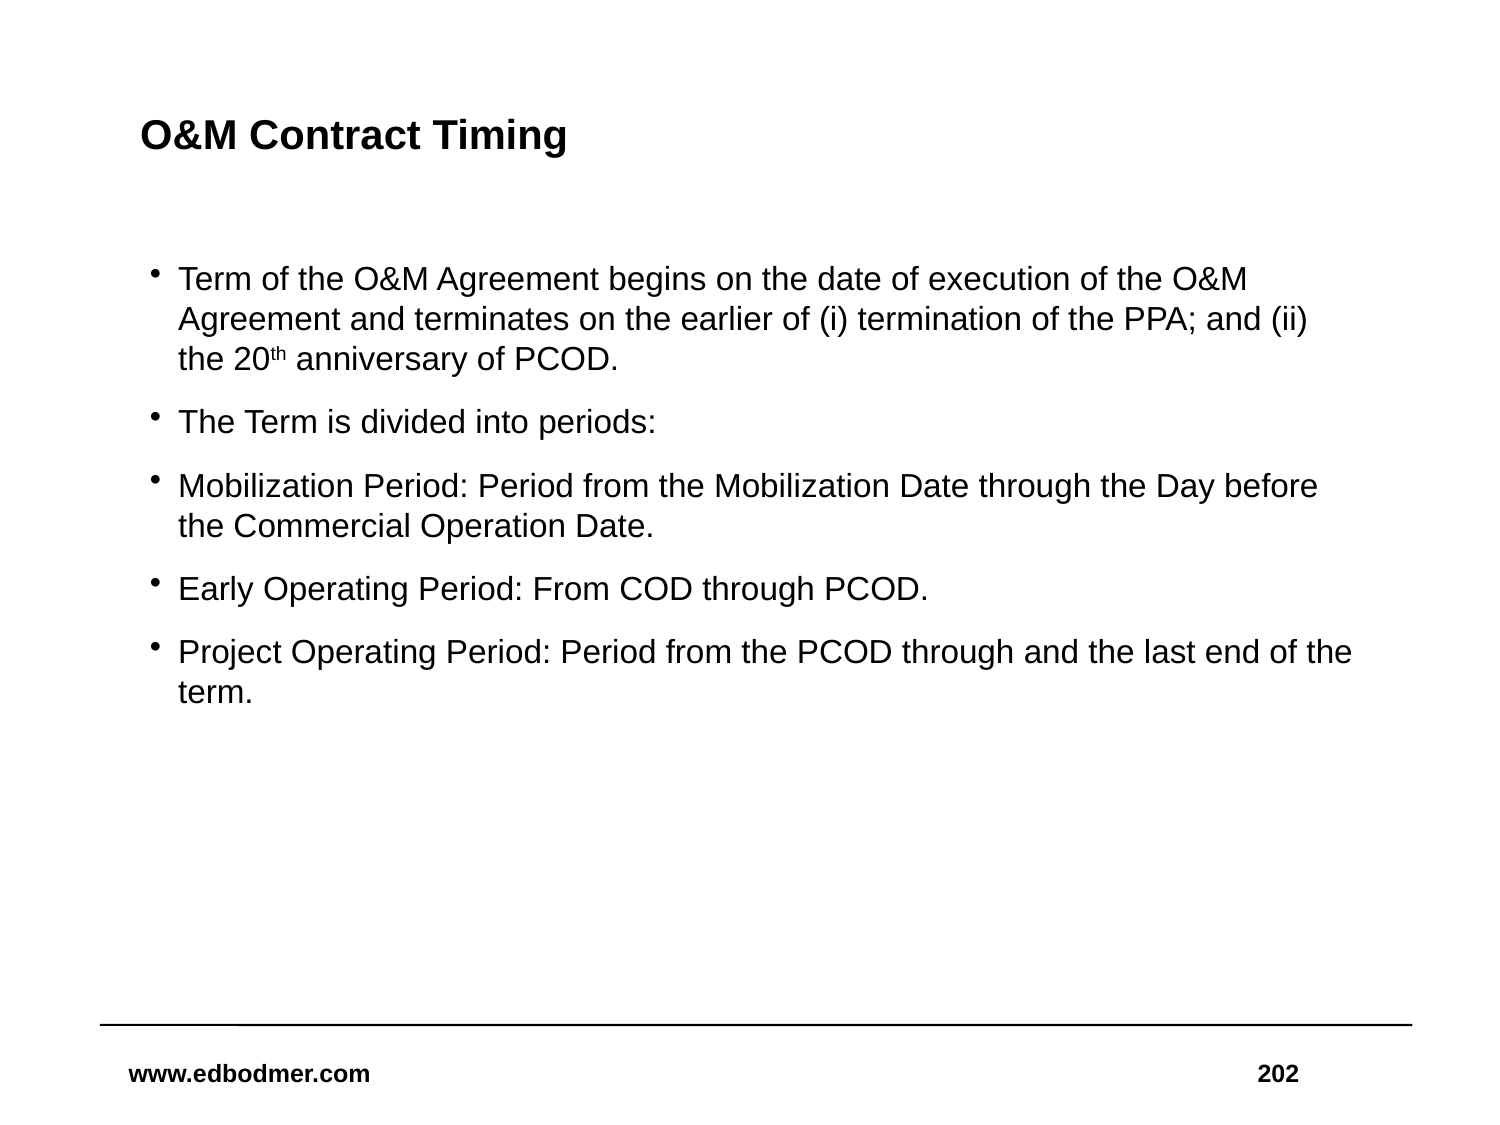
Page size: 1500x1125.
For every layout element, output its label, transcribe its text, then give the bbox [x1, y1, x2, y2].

list Term of the O&M Agreement begins on the date of execution of the O&M Agreement and terminates on the earlier of (i) termination of the PPA; and (ii) the 20th anniversary of PCOD. The Term is divided into periods: Mobilization Period: Period from the Mobilization Date through the Day before the Commercial Operation Date. Early Operating Period: From COD through PCOD. Project Operating Period: Period from the PCOD through and the last end of the term. [125, 249, 1375, 1000]
title O&M Contract Timing [125, 99, 1288, 225]
